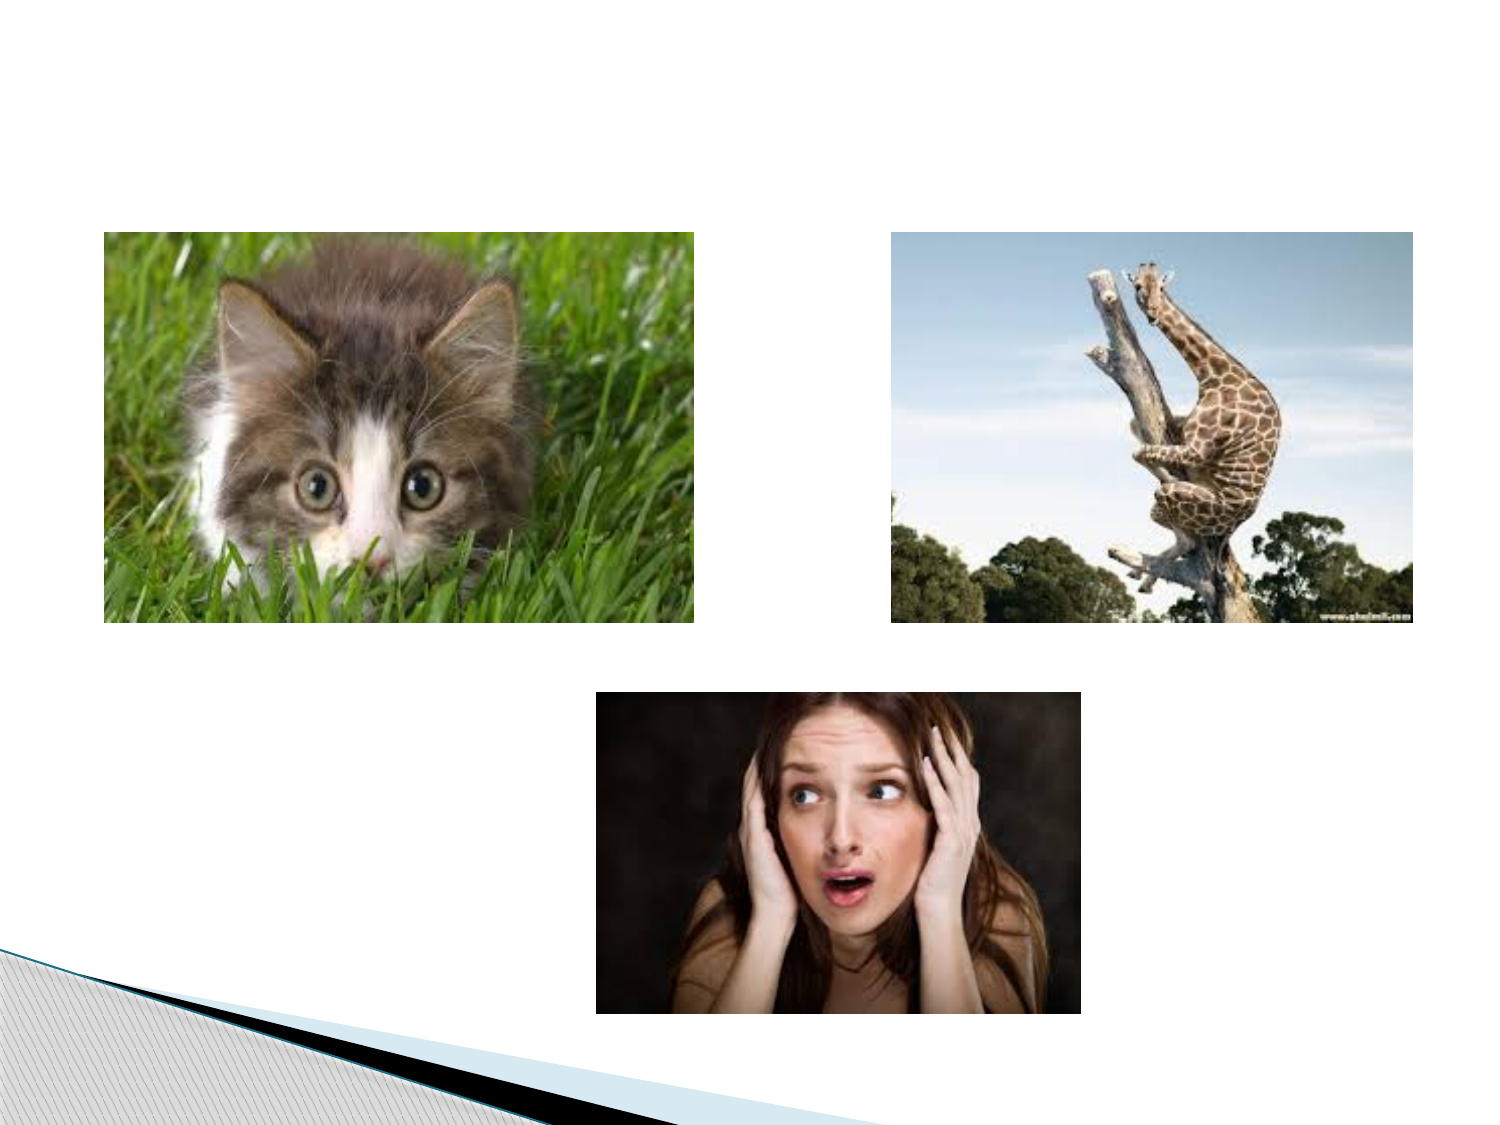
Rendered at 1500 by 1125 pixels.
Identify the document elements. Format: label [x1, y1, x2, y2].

picture [891, 232, 1413, 623]
picture [104, 232, 694, 623]
list [596, 692, 1081, 1014]
